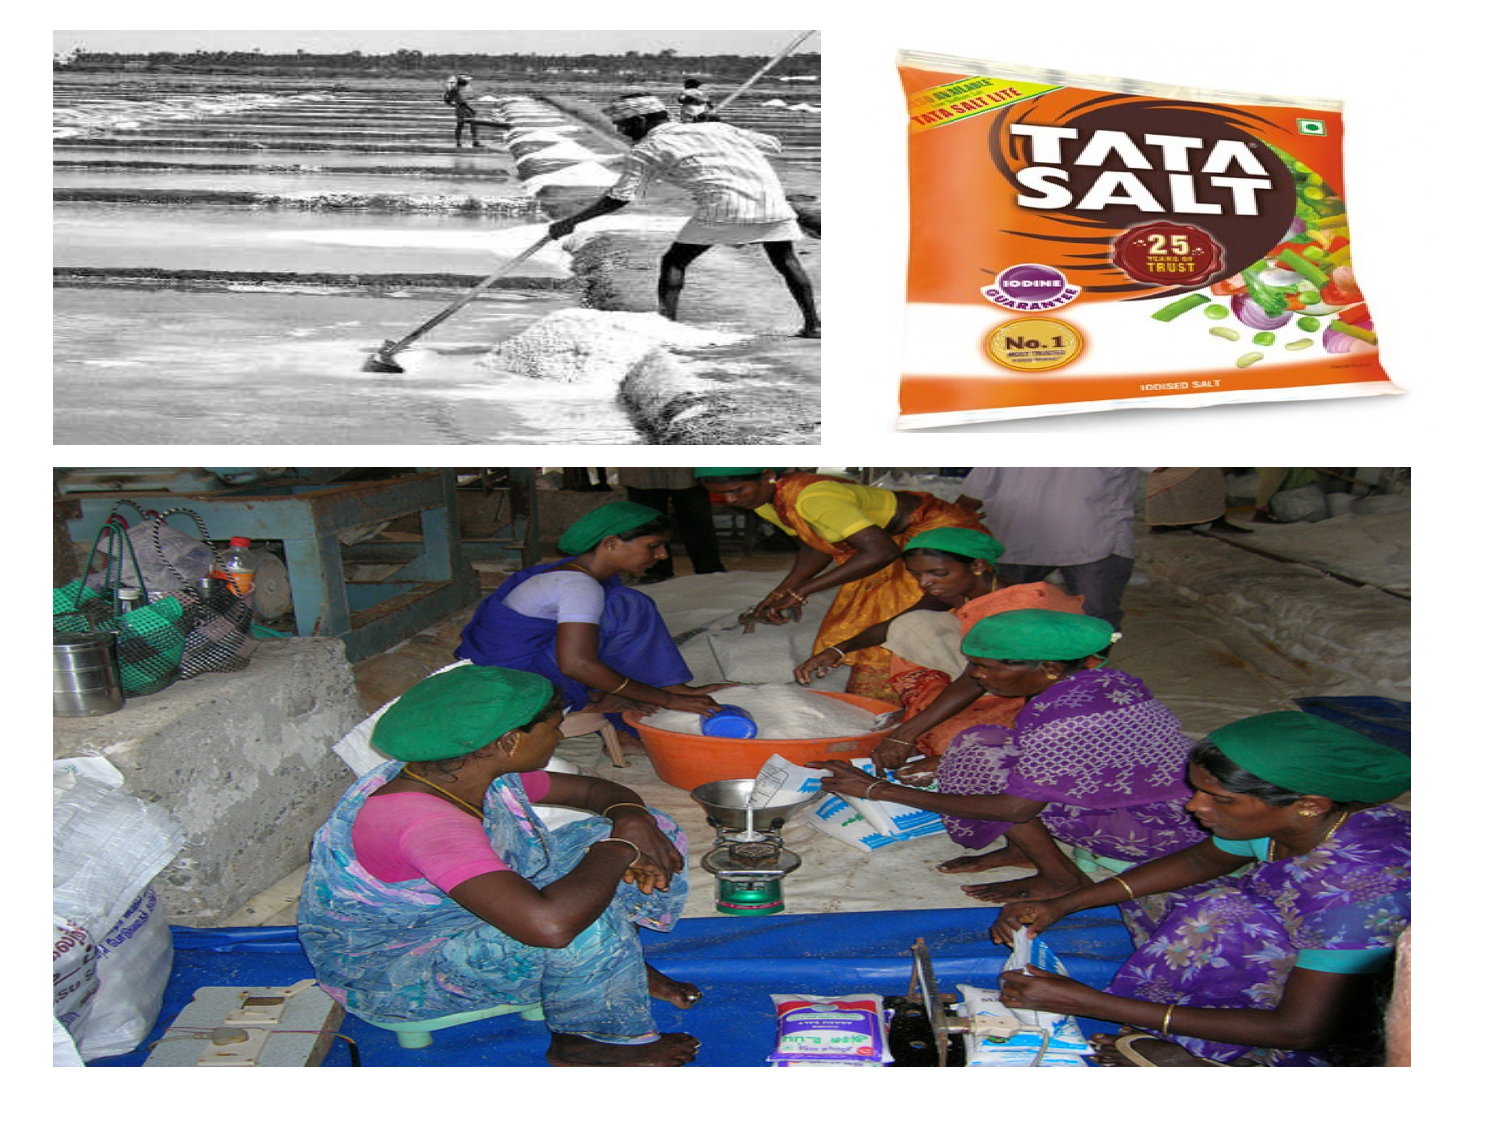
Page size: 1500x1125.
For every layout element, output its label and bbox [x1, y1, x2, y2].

list [867, 42, 1436, 433]
picture [52, 30, 822, 445]
picture [52, 467, 1411, 1067]
